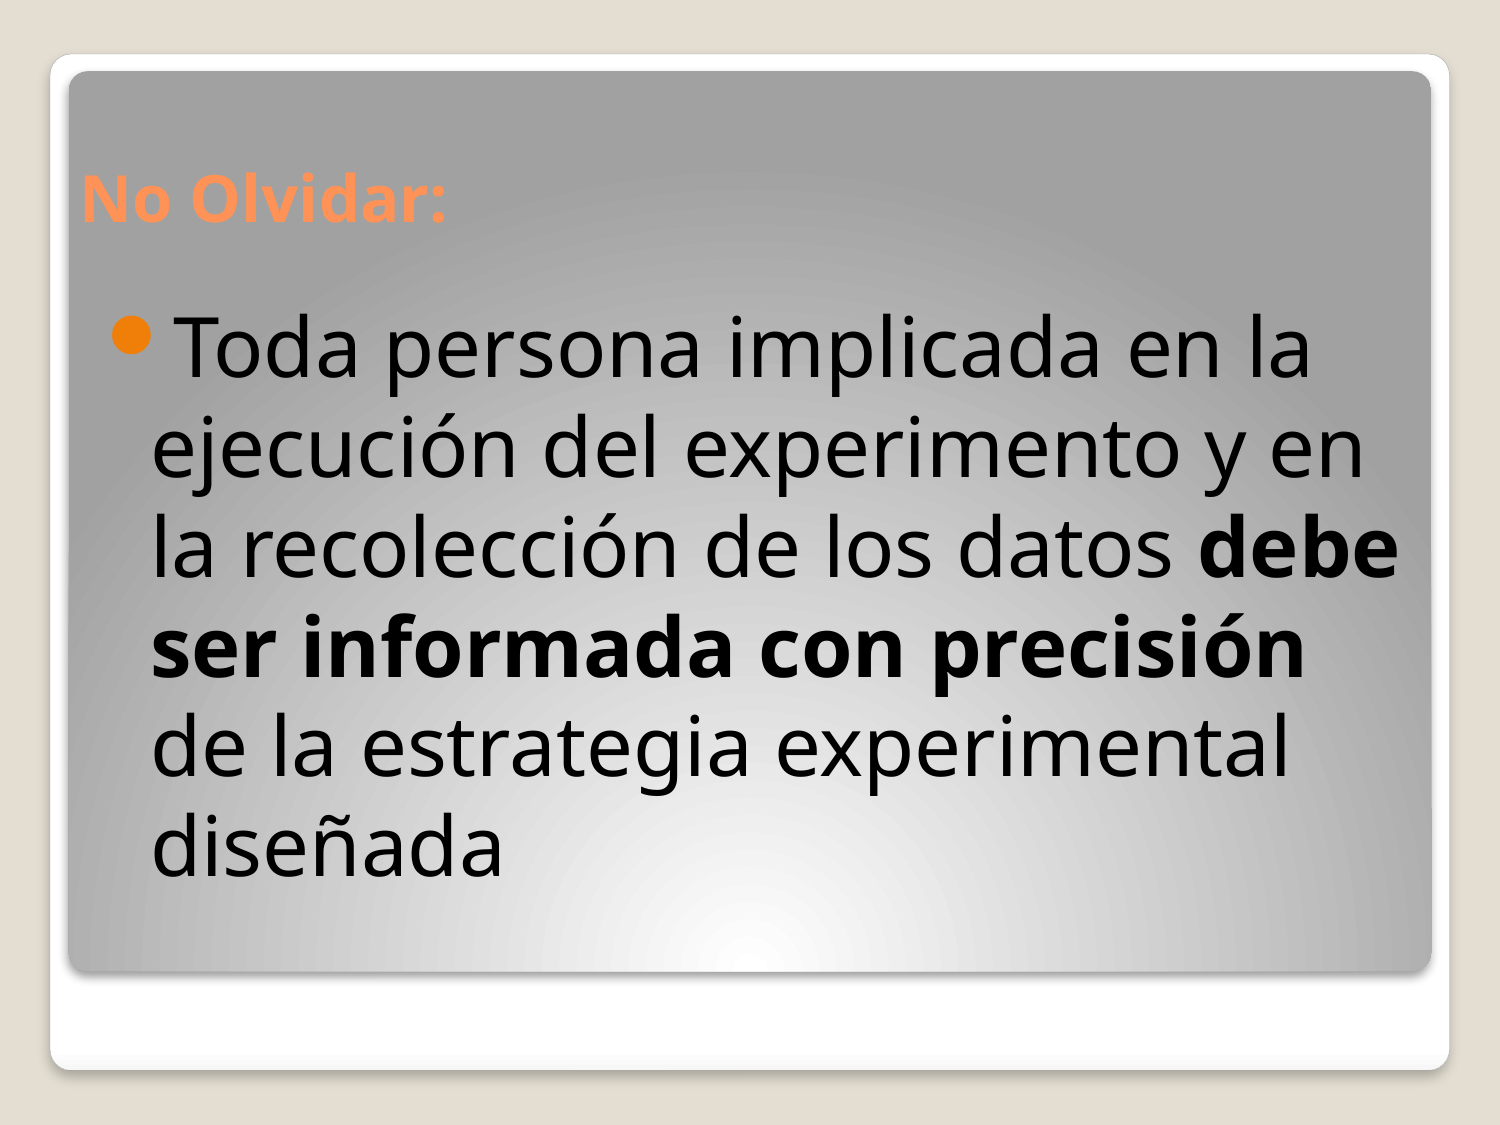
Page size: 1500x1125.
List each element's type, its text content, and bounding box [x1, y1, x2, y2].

list Toda persona implicada en la ejecución del experimento y en la recolección de los datos debe ser informada con precisión de la estrategia experimental diseñada [76, 278, 1420, 1059]
title No Olvidar: [64, 149, 1408, 322]
